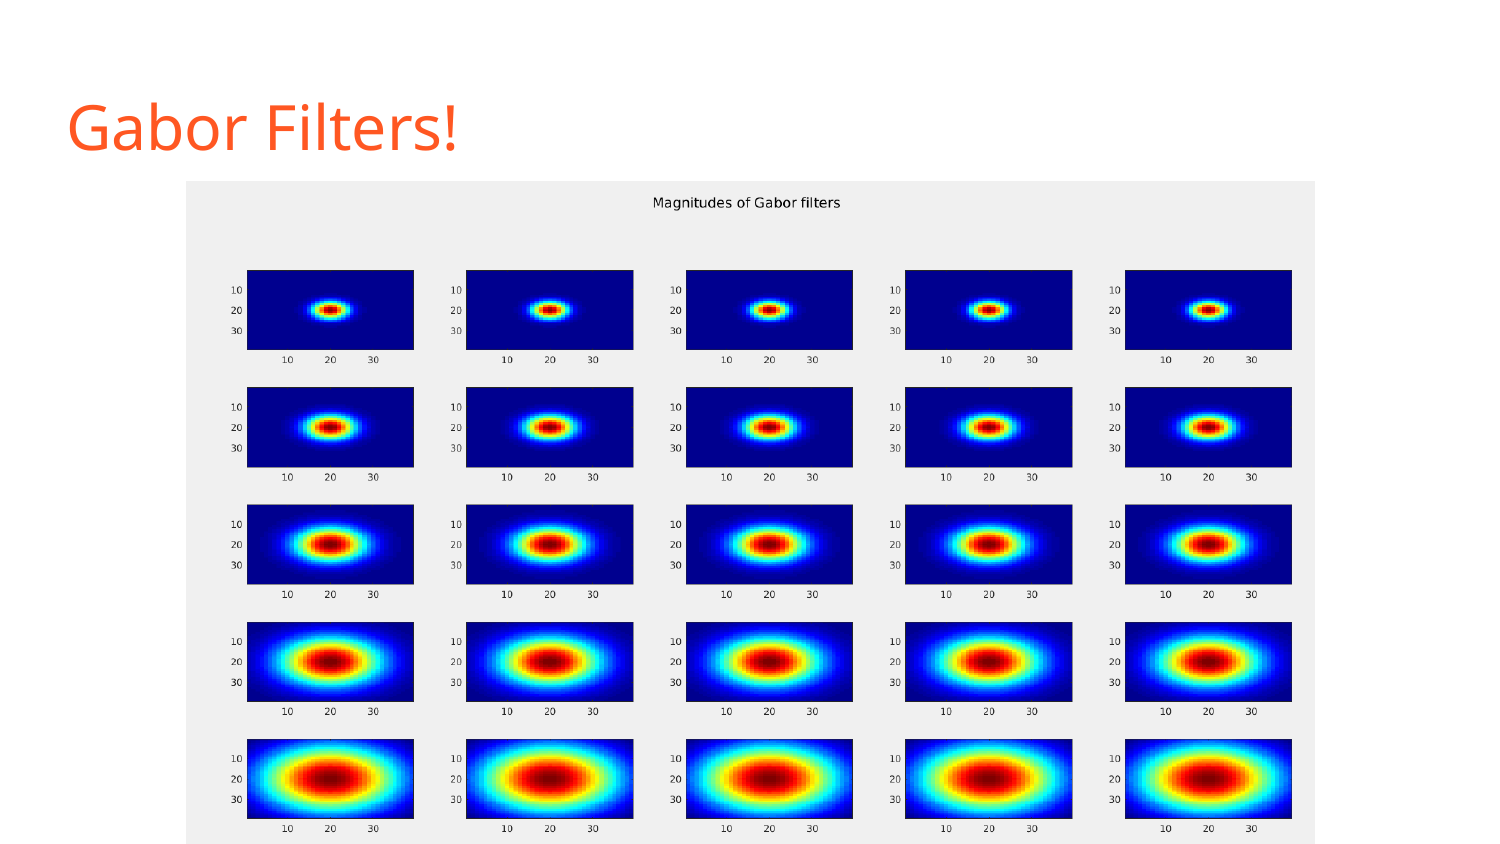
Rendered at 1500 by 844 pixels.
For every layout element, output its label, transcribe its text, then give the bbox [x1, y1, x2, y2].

picture [185, 181, 1315, 844]
title Gabor Filters! [51, 72, 1449, 167]
